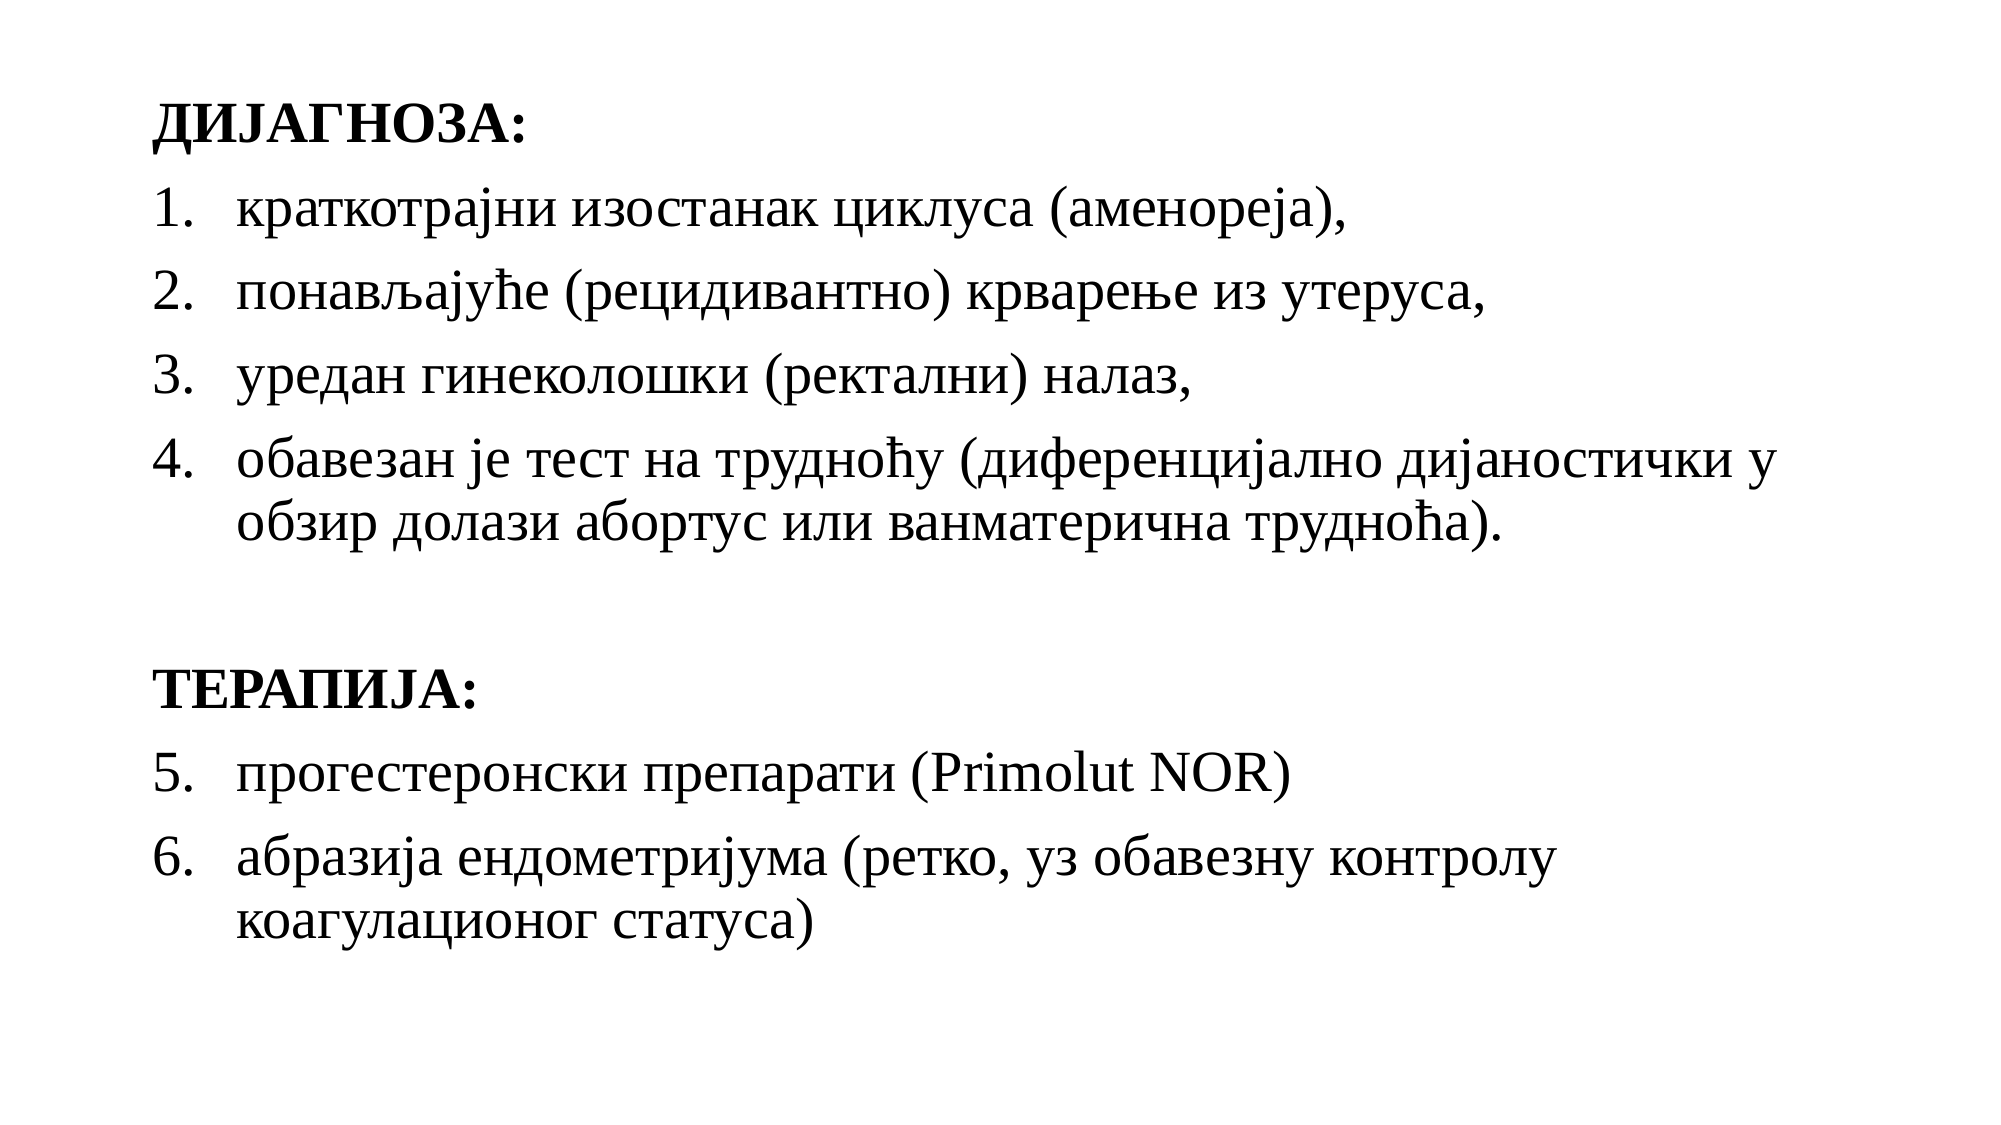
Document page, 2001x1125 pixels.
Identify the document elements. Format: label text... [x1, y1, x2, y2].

list ДИЈАГНОЗА: краткотрајни изостанак циклуса (аменореја), понављајуће (рецидивантно) крварење из утеруса, уредан гинеколошки (ректални) налаз, обавезан је тест на трудноћу (диференцијално дијаностички у обзир долази абортус или ванматерична трудноћа). ТЕРАПИЈА: прогестеронски препарати (Primolut NOR) абразија ендометријума (ретко, уз обавезну контролу коагулационог статуса) [137, 84, 1863, 1014]
